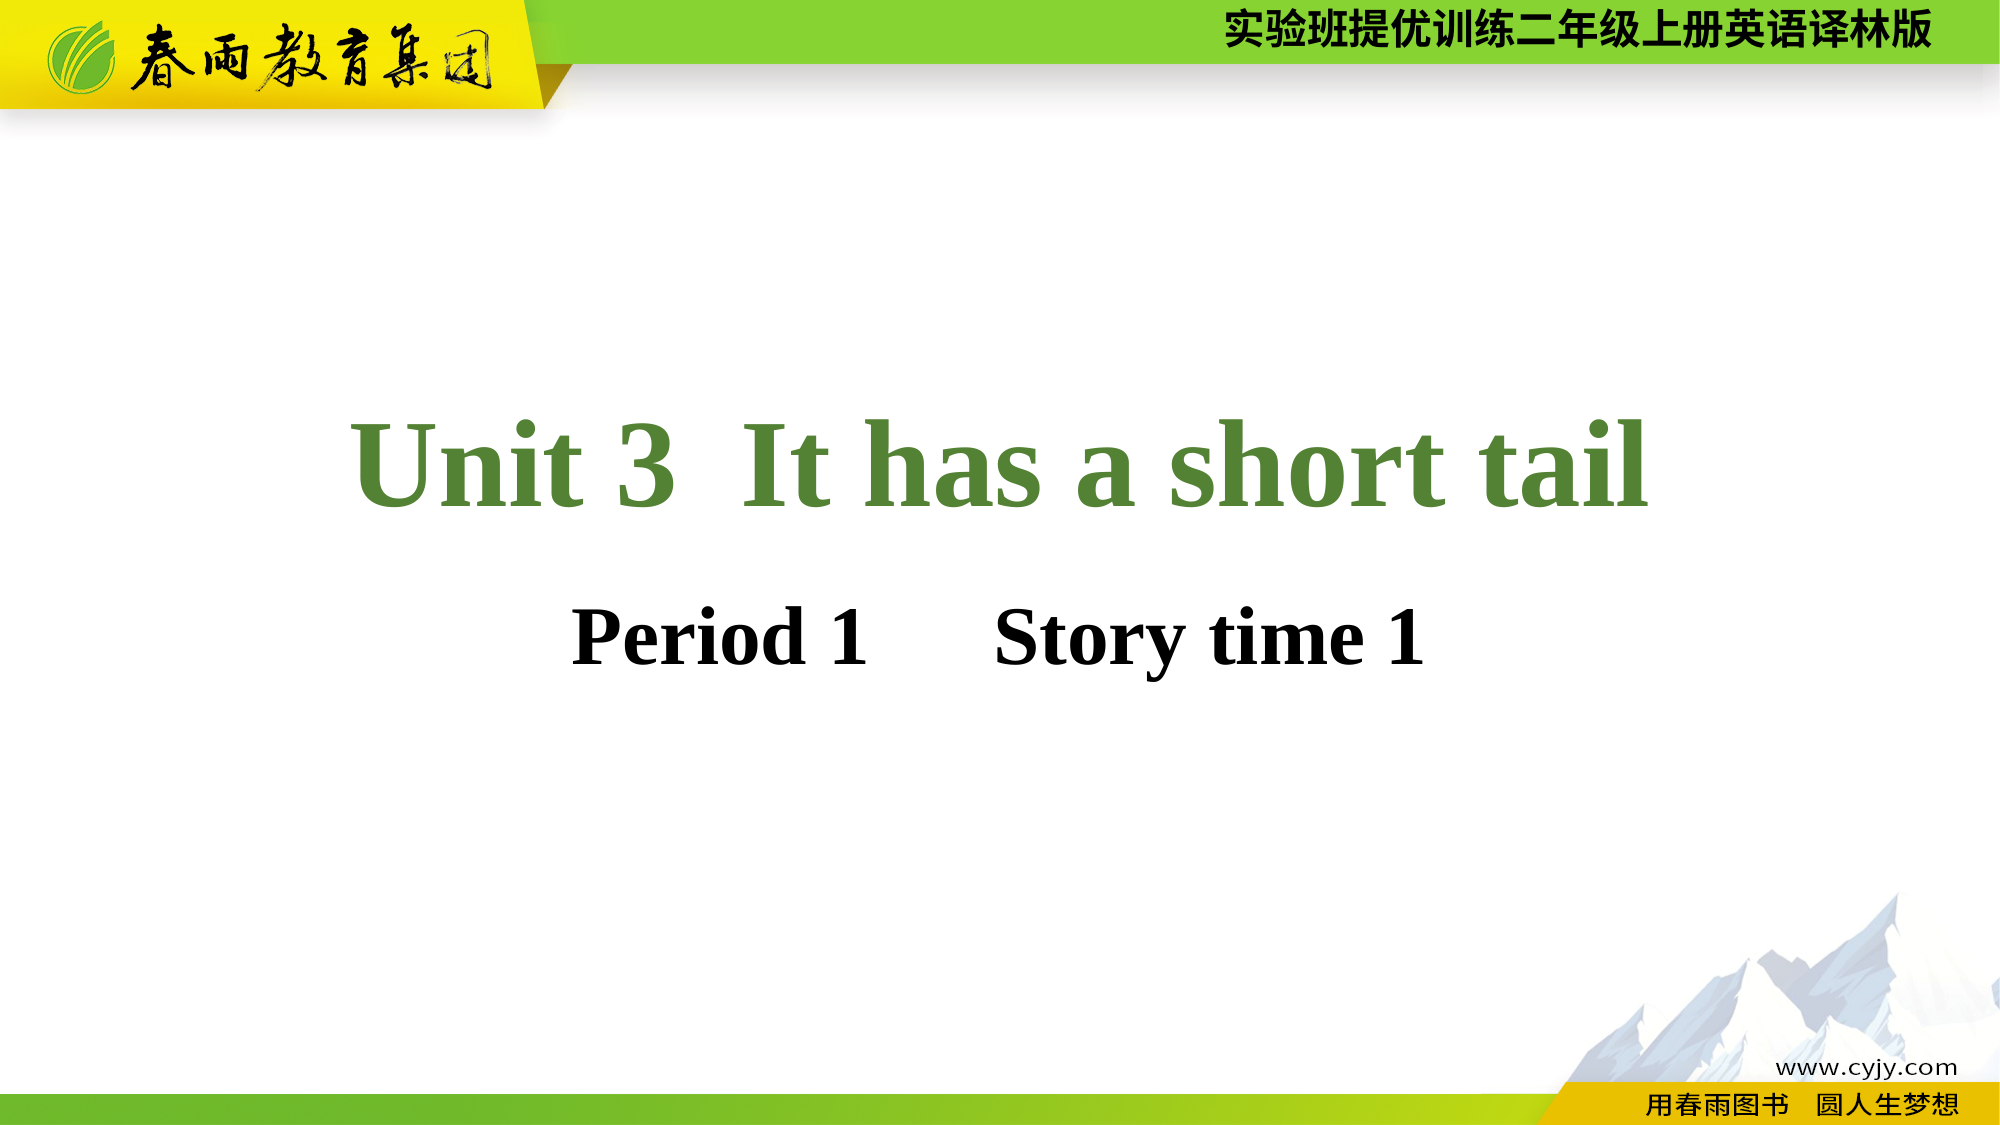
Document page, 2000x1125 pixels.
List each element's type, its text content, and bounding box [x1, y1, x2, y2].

text_box Unit 3 It has a short tail Period 1 Story time 1 [0, 298, 2000, 689]
picture [0, 0, 2000, 298]
picture [0, 689, 2000, 1125]
